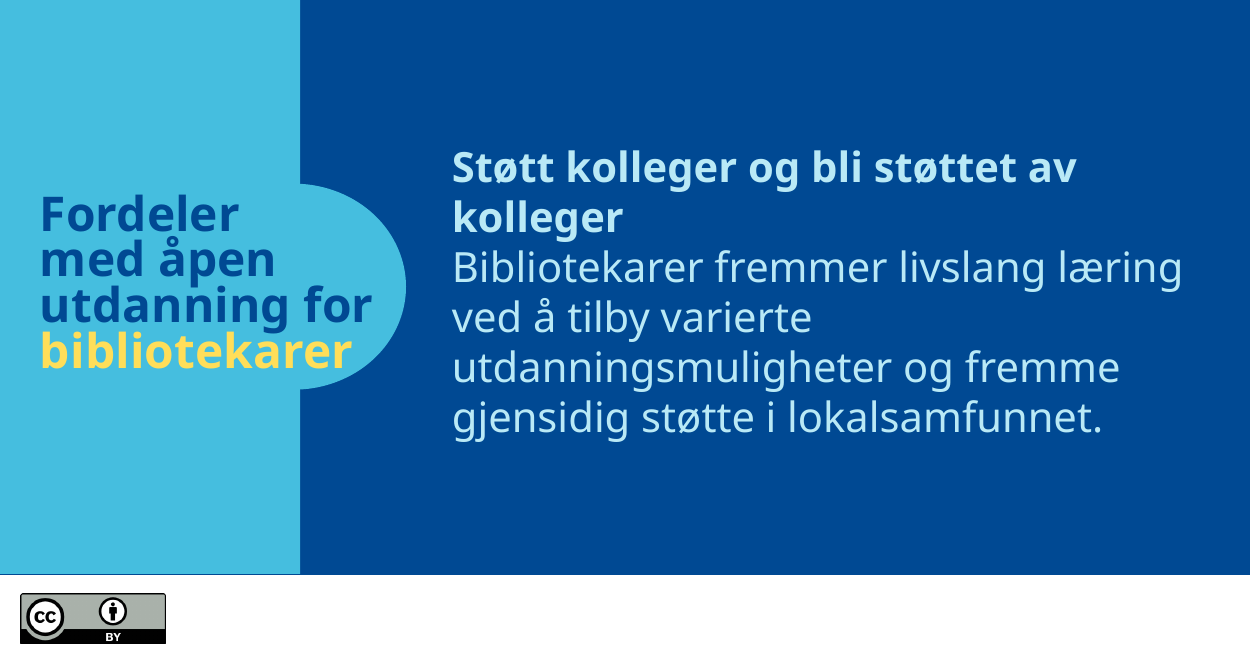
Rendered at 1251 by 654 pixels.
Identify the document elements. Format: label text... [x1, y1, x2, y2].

text_box [0, 0, 301, 574]
text_box [0, 582, 1250, 654]
picture [20, 592, 166, 645]
text_box Fordeler med åpen utdanning for bibliotekarer [24, 179, 420, 393]
text_box Støtt kolleger og bli støttet av kolleger Bibliotekarer fremmer livslang læring ved å tilby varierte utdanningsmuligheter og fremme gjensidig støtte i lokalsamfunnet. [439, 128, 1202, 453]
